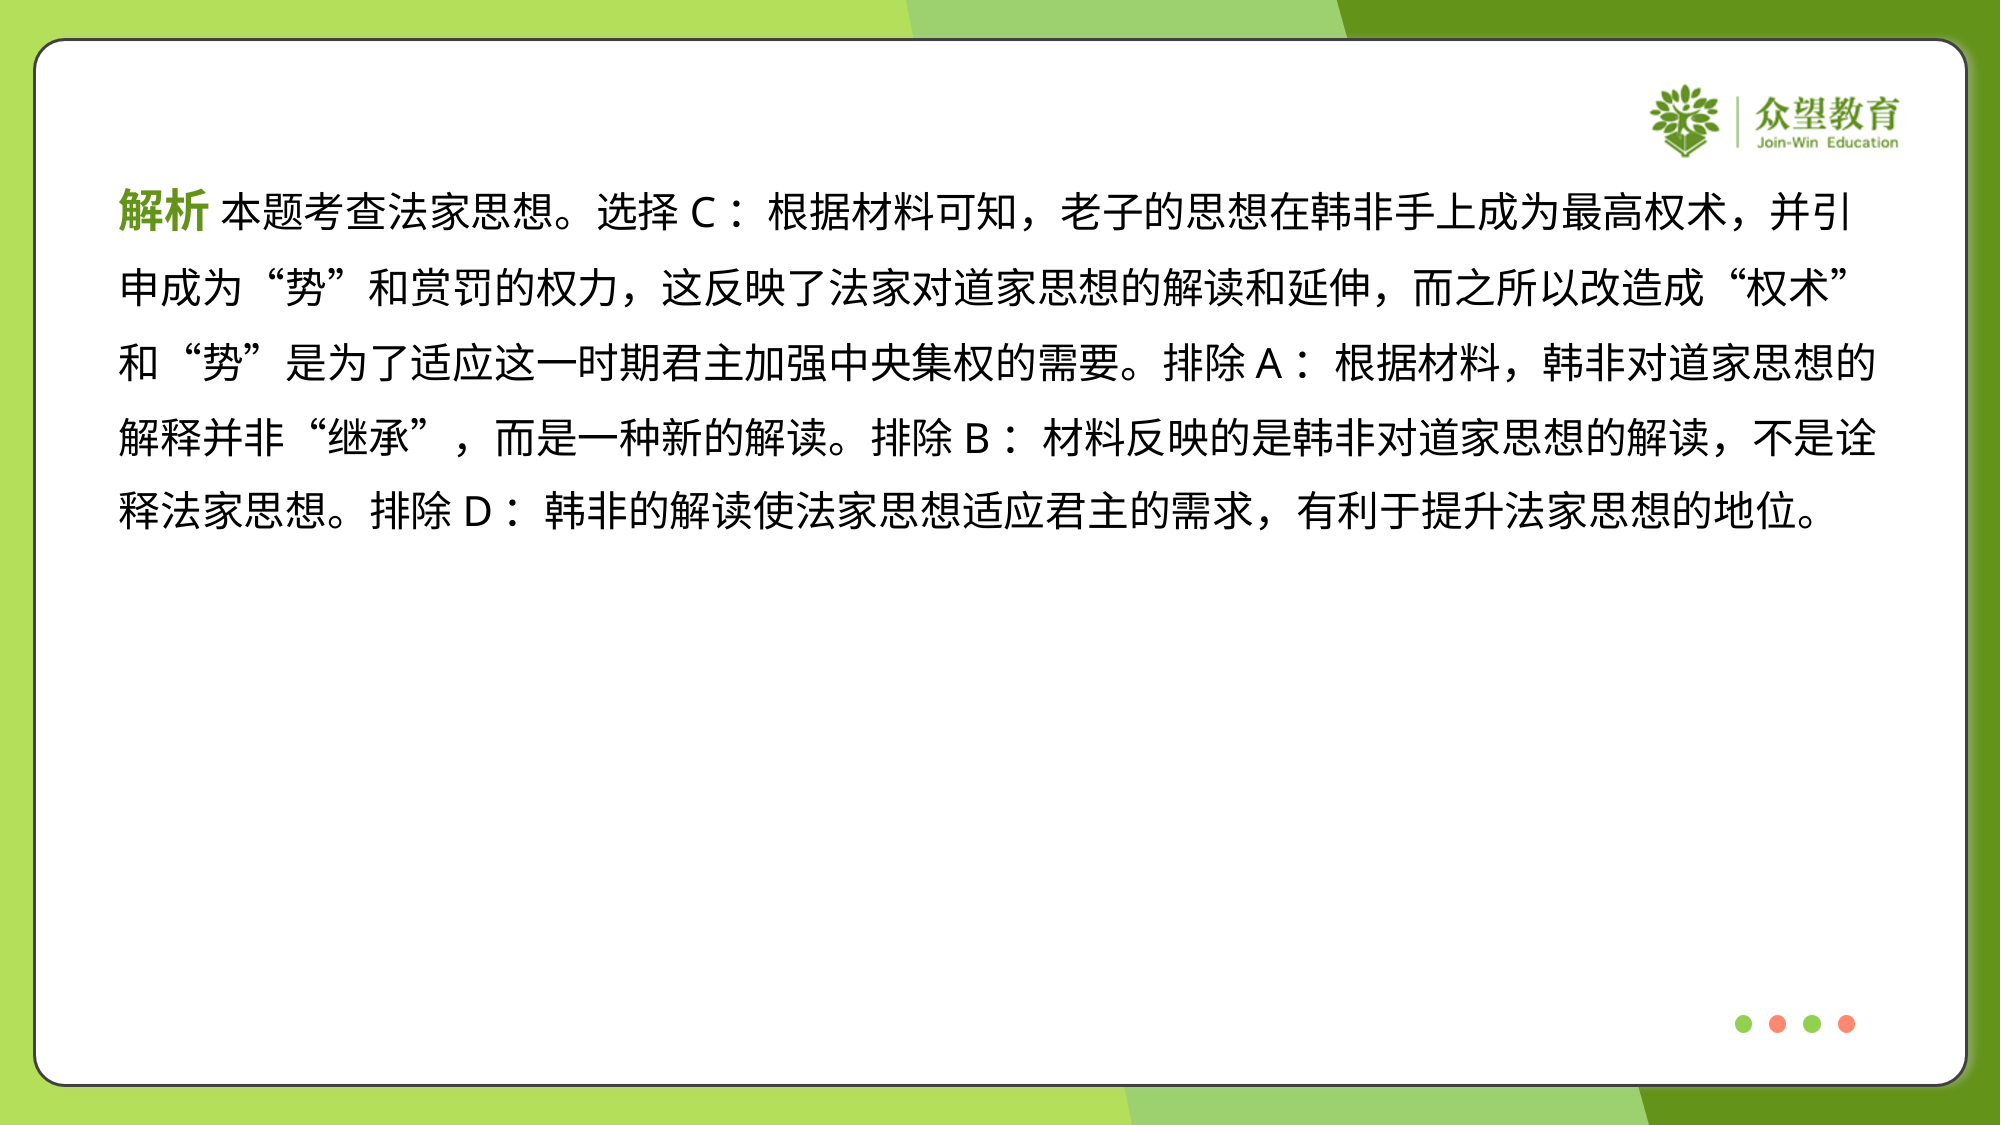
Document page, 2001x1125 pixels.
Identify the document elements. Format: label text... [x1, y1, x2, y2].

picture [0, 0, 2000, 1125]
text_box 解析 本题考查法家思想。选择C：根据材料可知，老子的思想在韩非手上成为最高权术，并引 申成为“势”和赏罚的权力，这反映了法家对道家思想的解读和延伸，而之所以改造成“权术” 和“势”是为了适应这一时期君主加强中央集权的需要。排除A：根据材料，韩非对道家思想的 解释并非“继承”，而是一种新的解读。排除B：材料反映的是韩非对道家思想的解读，不是诠 释法家思想。排除D：韩非的解读使法家思想适应君主的需求，有利于提升法家思想的地位。 [118, 159, 1883, 527]
